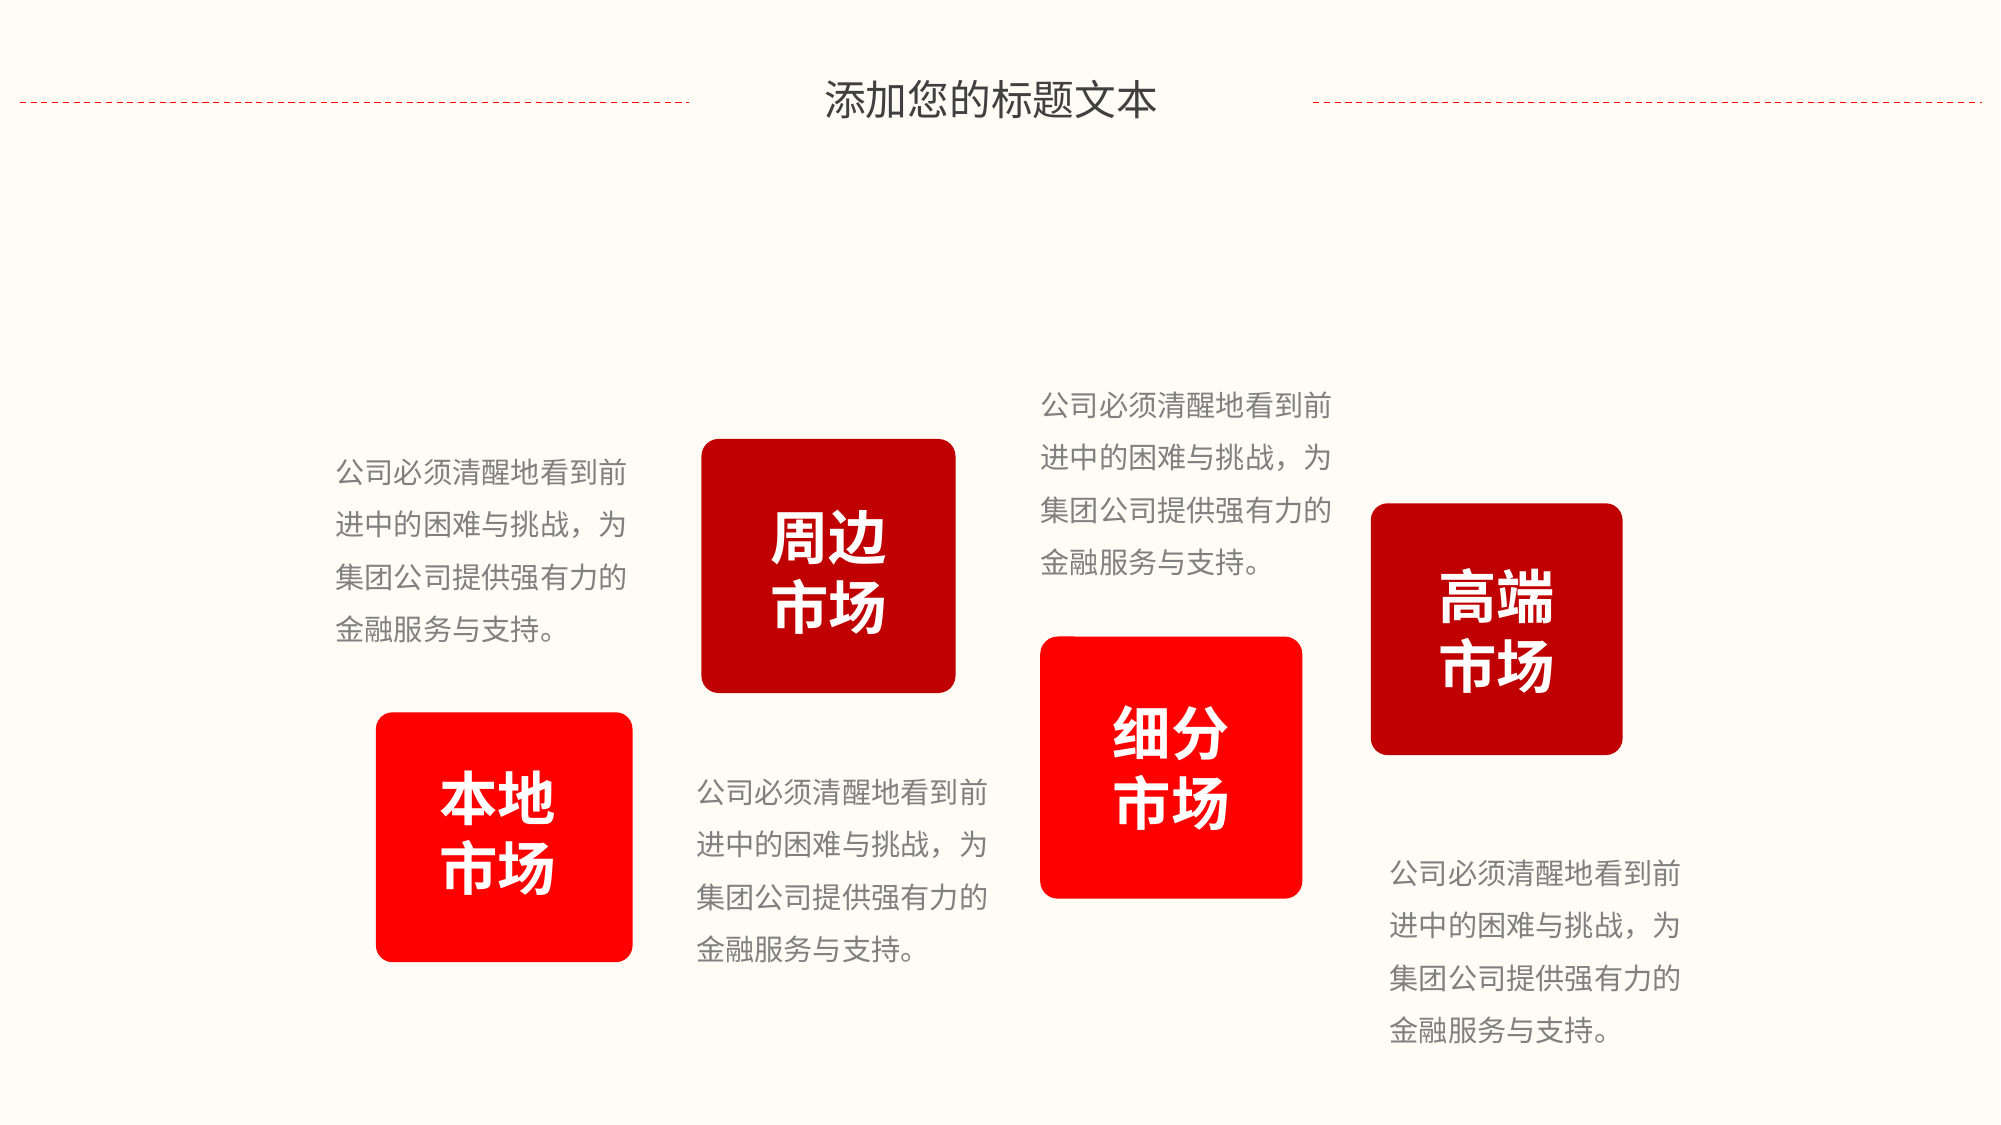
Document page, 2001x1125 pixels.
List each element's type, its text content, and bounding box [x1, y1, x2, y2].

text_box 本地 市场 [425, 755, 572, 910]
text_box [701, 438, 956, 694]
text_box 添加您的标题文本 [767, 66, 1215, 132]
text_box 高端 市场 [1423, 552, 1570, 708]
text_box [1370, 503, 1623, 756]
text_box [375, 712, 633, 963]
text_box 公司必须清醒地看到前进中的困难与挑战，为集团公司提供强有力的金融服务与支持。 [1025, 362, 1357, 622]
text_box 公司必须清醒地看到前进中的困难与挑战，为集团公司提供强有力的金融服务与支持。 [1374, 830, 1706, 1090]
text_box [1040, 636, 1303, 899]
text_box 周边 市场 [755, 493, 902, 649]
text_box 公司必须清醒地看到前进中的困难与挑战，为集团公司提供强有力的金融服务与支持。 [320, 429, 652, 689]
text_box 细分 市场 [1098, 689, 1245, 845]
text_box 公司必须清醒地看到前进中的困难与挑战，为集团公司提供强有力的金融服务与支持。 [681, 749, 1013, 1009]
